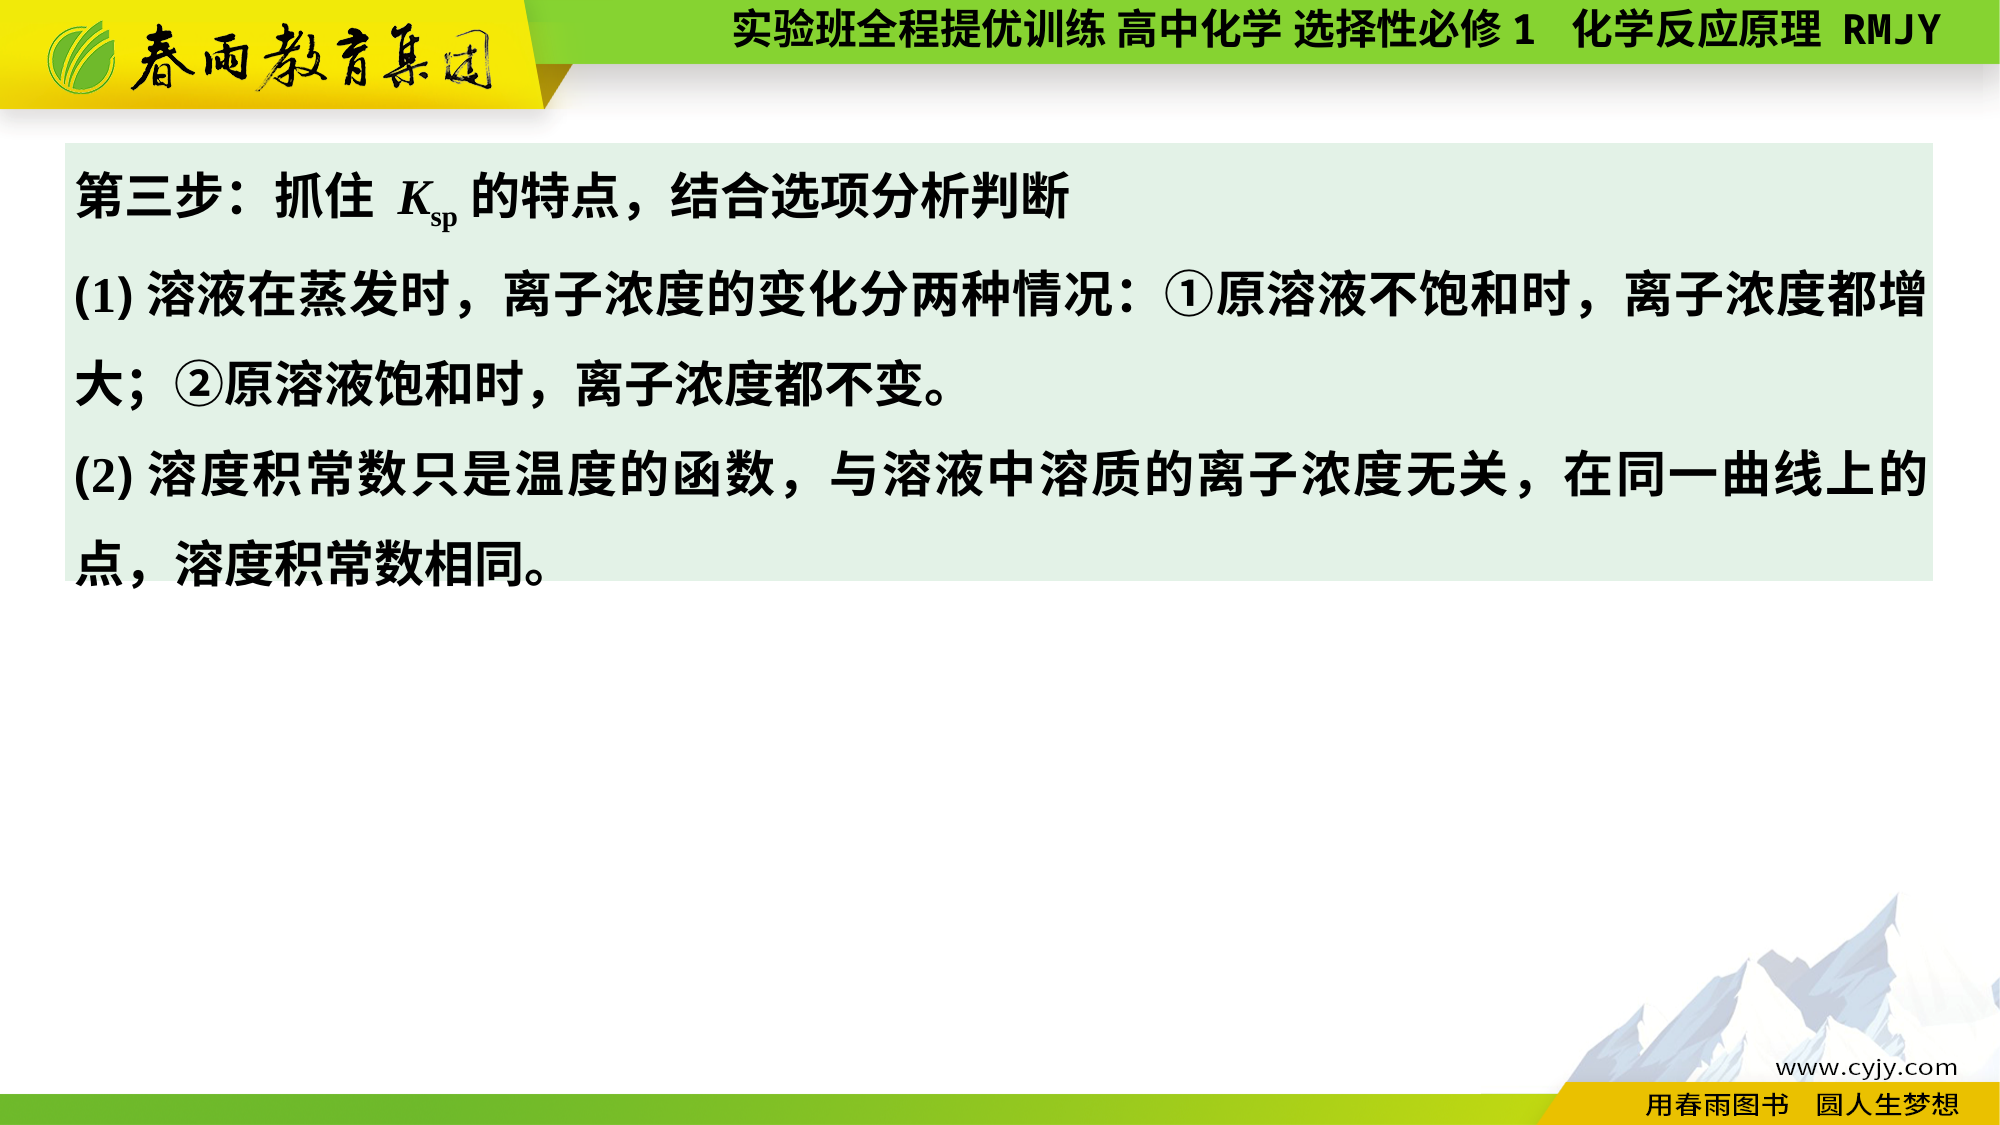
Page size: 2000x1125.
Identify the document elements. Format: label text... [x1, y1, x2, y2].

picture [0, 0, 2000, 1125]
list 第三步：抓住 Ksp的特点，结合选项分析判断 (1)溶液在蒸发时，离子浓度的变化分两种情况：①原溶液不饱和时，离子浓度都增大；②原溶液饱和时，离子浓度都不变。 (2)溶度积常数只是温度的函数，与溶液中溶质的离子浓度无关，在同一曲线上的点，溶度积常数相同。 [59, 122, 1944, 581]
